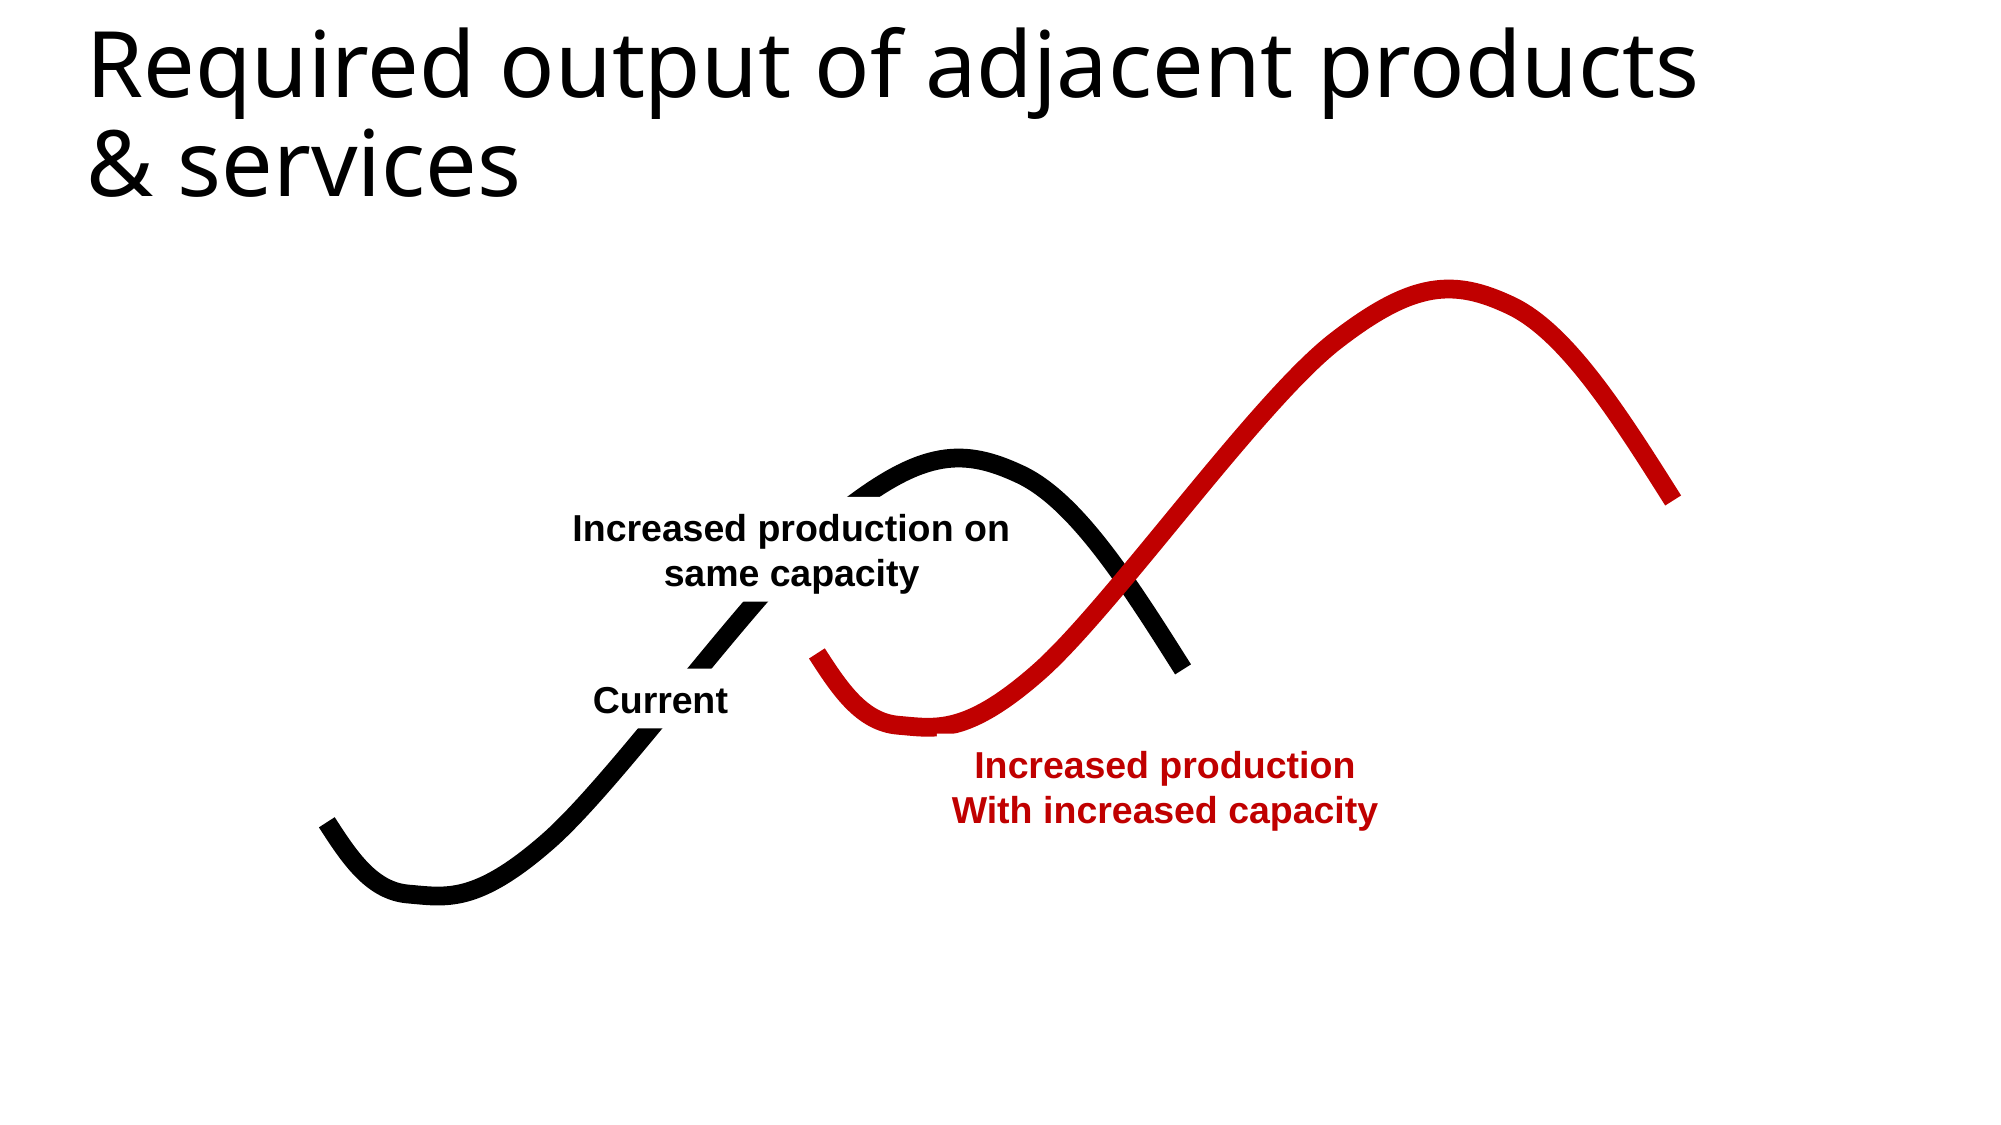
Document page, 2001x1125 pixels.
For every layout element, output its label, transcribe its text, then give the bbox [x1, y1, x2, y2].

text_box Current [578, 668, 744, 729]
text_box [326, 457, 1124, 897]
text_box Required output of adjacent products & services [71, 10, 1797, 229]
text_box [816, 288, 1674, 728]
text_box Increased production With increased capacity [936, 733, 1394, 839]
text_box Increased production on same capacity [557, 496, 1026, 602]
text_box [1003, 597, 1184, 702]
